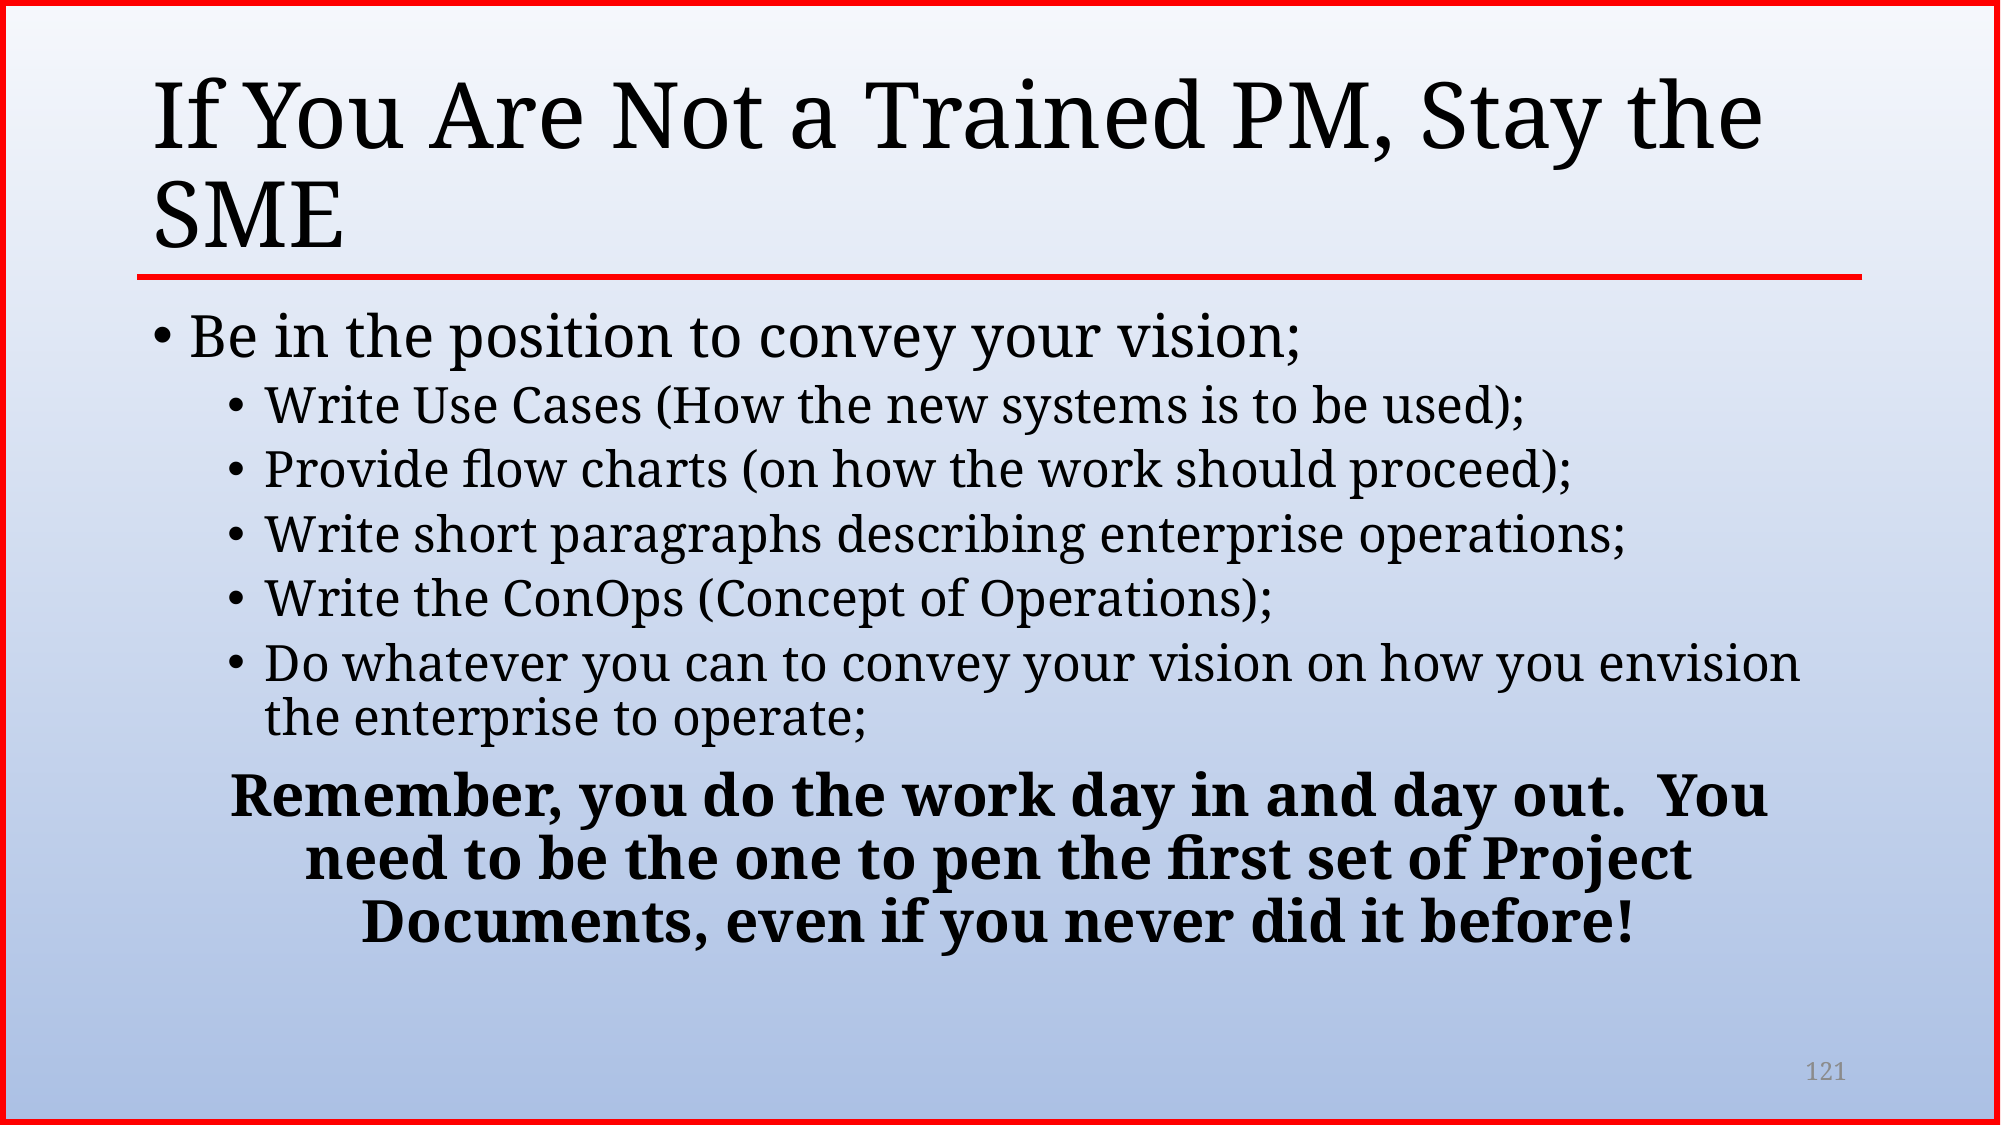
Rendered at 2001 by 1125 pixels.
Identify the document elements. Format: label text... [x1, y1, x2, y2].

title If You Are Not a Trained PM, Stay the SME [137, 59, 1863, 278]
list Be in the position to convey your vision; Write Use Cases (How the new systems is to be used); Provide flow charts (on how the work should proceed); Write short paragraphs describing enterprise operations; Write the ConOps (Concept of Operations); Do whatever you can to convey your vision on how you envision the enterprise to operate; Remember, you do the work day in and day out. You need to be the one to pen the first set of Project Documents, even if you never did it before! [137, 299, 1863, 1014]
slide_number 121 [1412, 1042, 1863, 1103]
